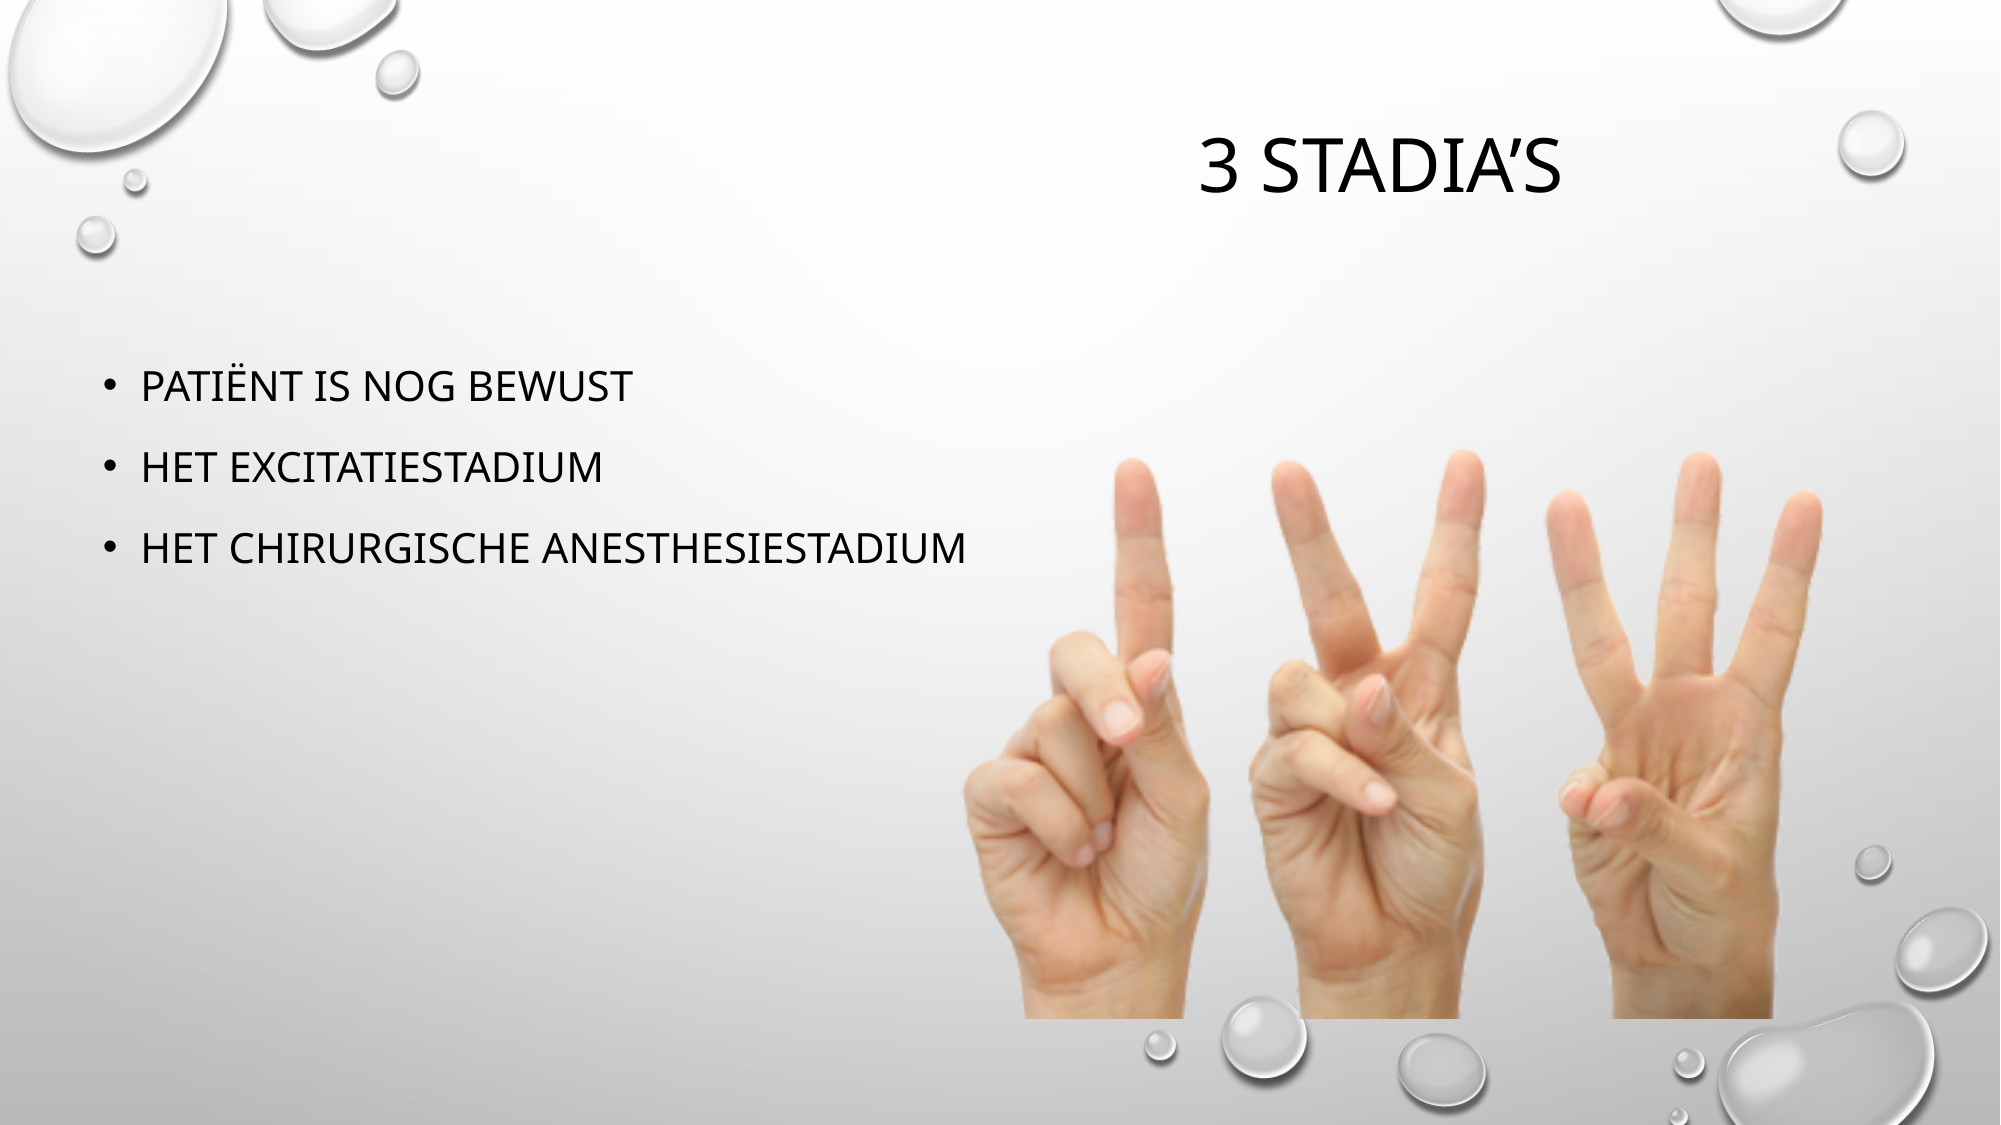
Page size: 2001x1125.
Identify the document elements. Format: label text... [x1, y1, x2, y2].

picture [0, 0, 2000, 1125]
title 3 stadia’s [531, 37, 2000, 299]
list Patiënt is nog bewust Het excitatiestadium Het chirurgische anesthesiestadium [87, 342, 1334, 622]
